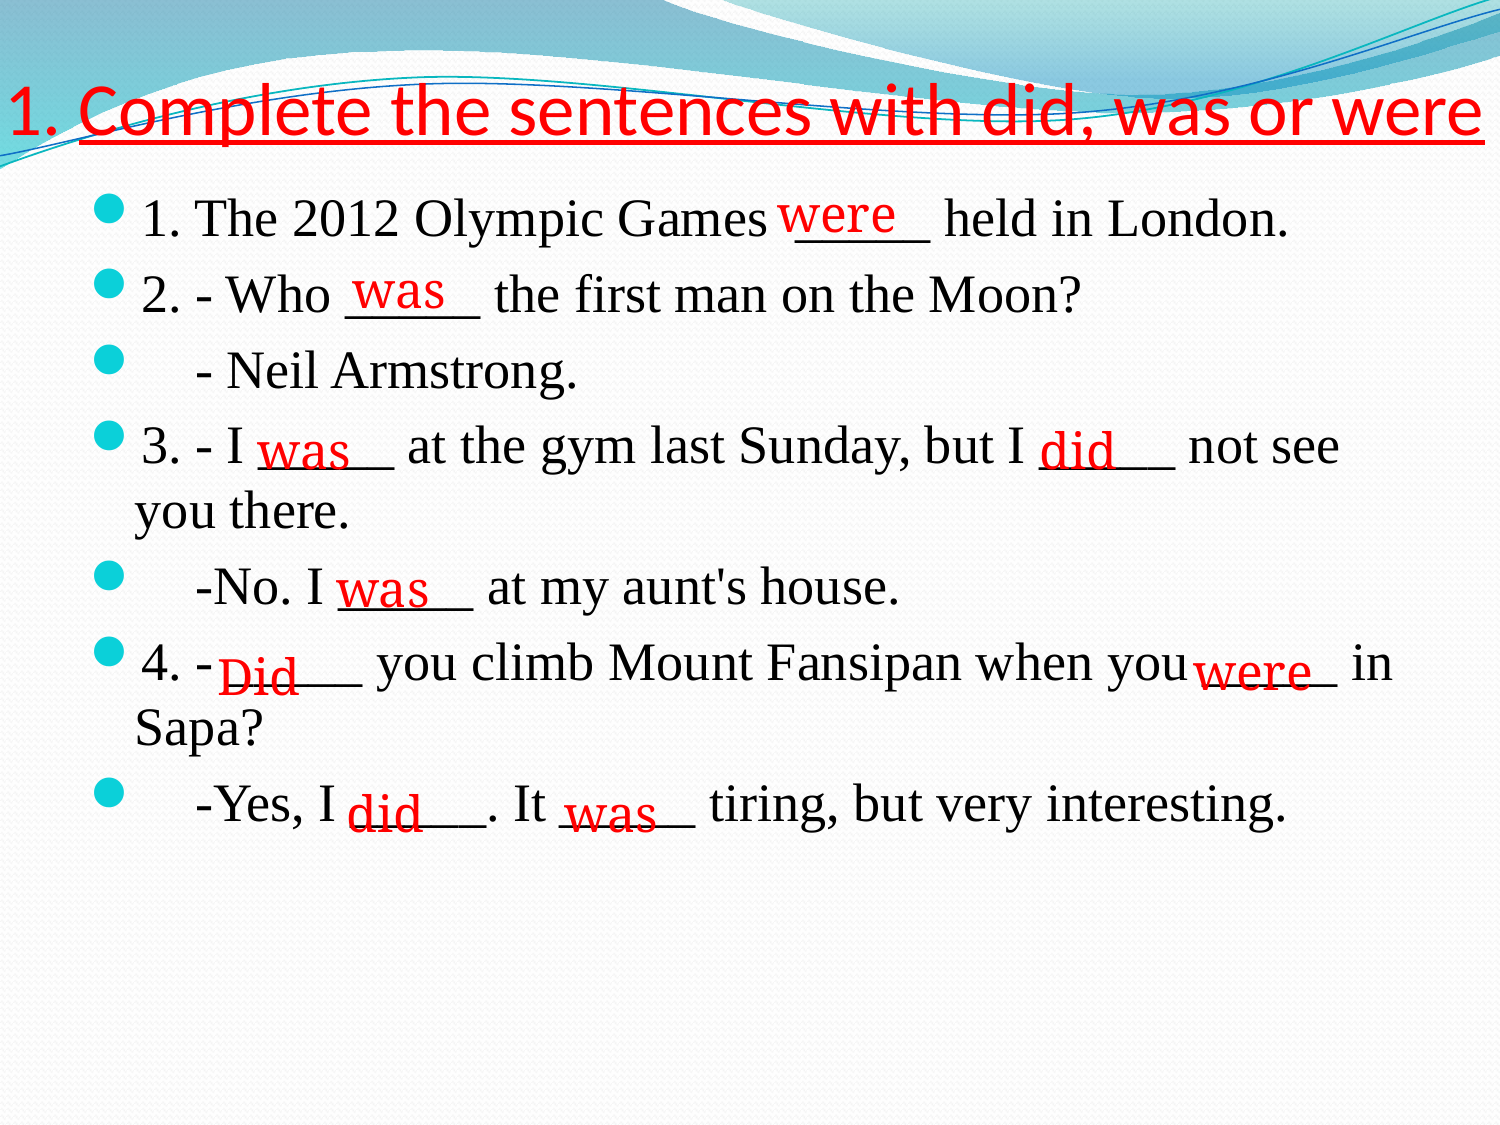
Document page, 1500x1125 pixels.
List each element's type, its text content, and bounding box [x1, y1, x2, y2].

list 1. The 2012 Olympic Games _____ held in London. 2. - Who _____ the first man on the Moon? - Neil Armstrong. 3. - I _____ at the gym last Sunday, but I _____ not see you there. -No. I _____ at my aunt's house. 4. - _____ you climb Mount Fansipan when you _____ in Sapa? -Yes, I _____. It _____ tiring, but very interesting. [75, 174, 1425, 895]
text_box was [549, 774, 713, 850]
text_box did [332, 774, 495, 850]
text_box were [1178, 632, 1341, 708]
text_box was [321, 549, 475, 625]
title 1. Complete the sentences with did, was or were [4, 3, 1500, 150]
text_box Did [202, 637, 363, 713]
text_box did [1024, 412, 1175, 488]
text_box was [337, 250, 500, 326]
text_box was [242, 412, 400, 488]
text_box were [762, 174, 952, 250]
